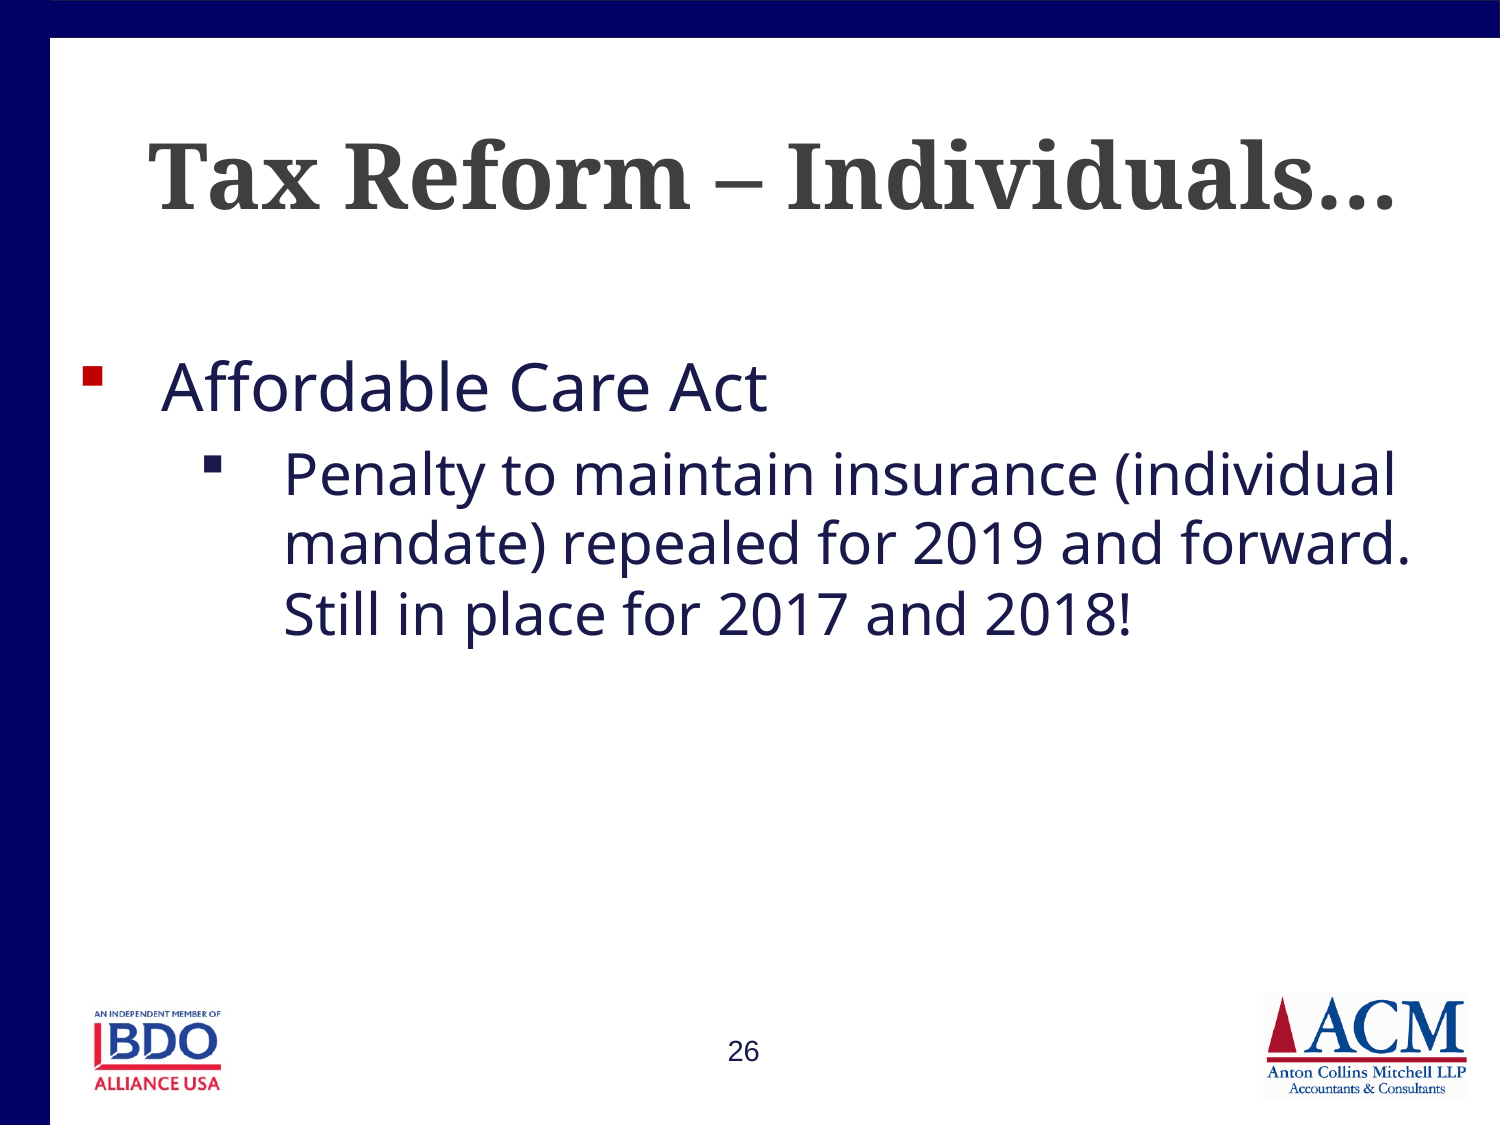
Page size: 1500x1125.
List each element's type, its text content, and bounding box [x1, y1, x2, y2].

picture [75, 993, 238, 1108]
picture [1262, 993, 1468, 1100]
list Affordable Care Act Penalty to maintain insurance (individual mandate) repealed for 2019 and forward. Still in place for 2017 and 2018! [62, 337, 1488, 993]
slide_number 26 [687, 1024, 776, 1101]
title Tax Reform – Individuals… [49, 87, 1500, 258]
